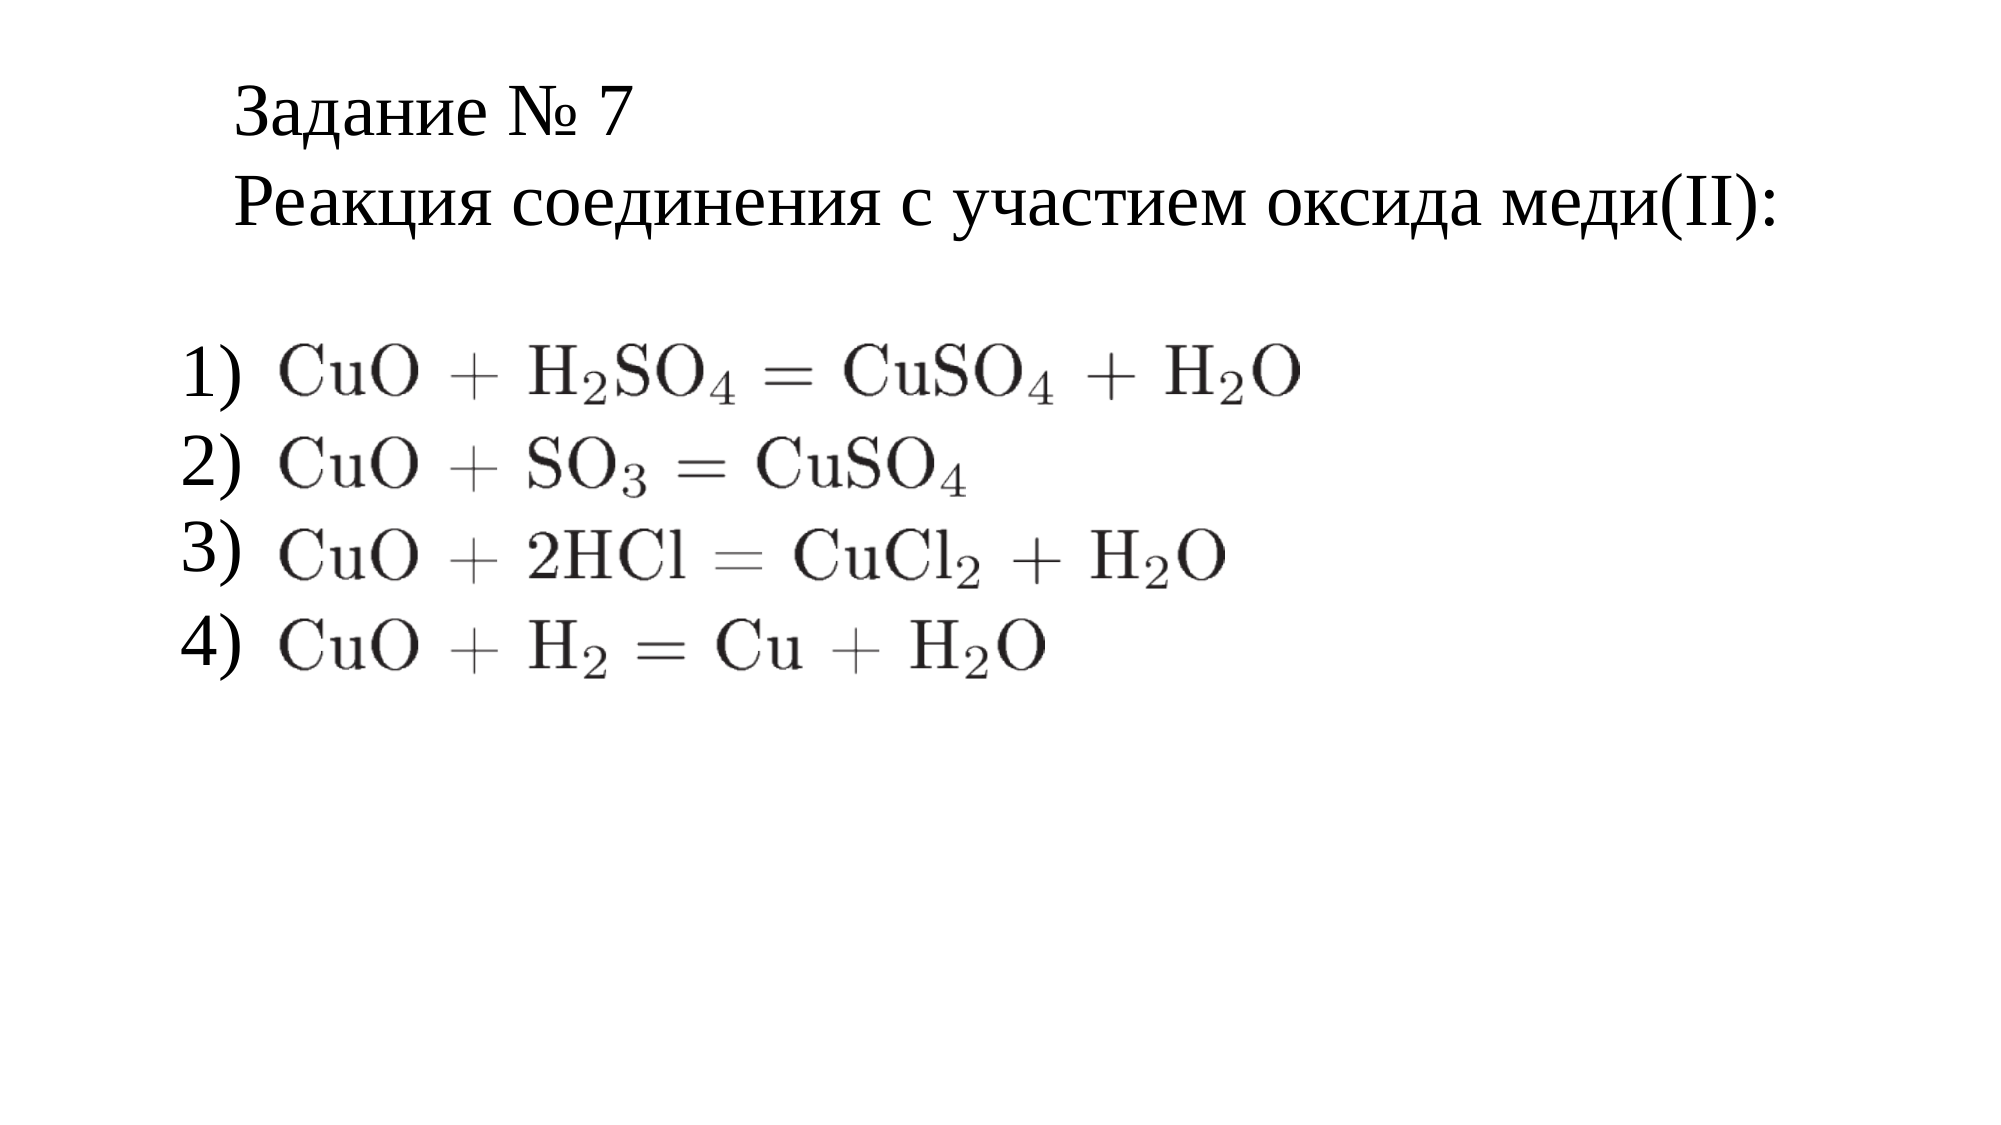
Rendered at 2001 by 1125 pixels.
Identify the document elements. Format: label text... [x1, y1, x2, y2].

text_box Задание № 7 Реакция соединения с участием оксида меди(II): [218, 53, 1871, 187]
text_box 4) [165, 582, 2000, 688]
picture [279, 435, 966, 503]
text_box Задание № 7 Реакция соединения с участием оксида меди(II): [218, 188, 1871, 249]
text_box 3) [165, 489, 2000, 582]
picture [279, 527, 1225, 595]
picture [279, 617, 1045, 685]
text_box 1) [165, 313, 2000, 403]
text_box 2) [165, 403, 2000, 489]
picture [279, 342, 1300, 411]
